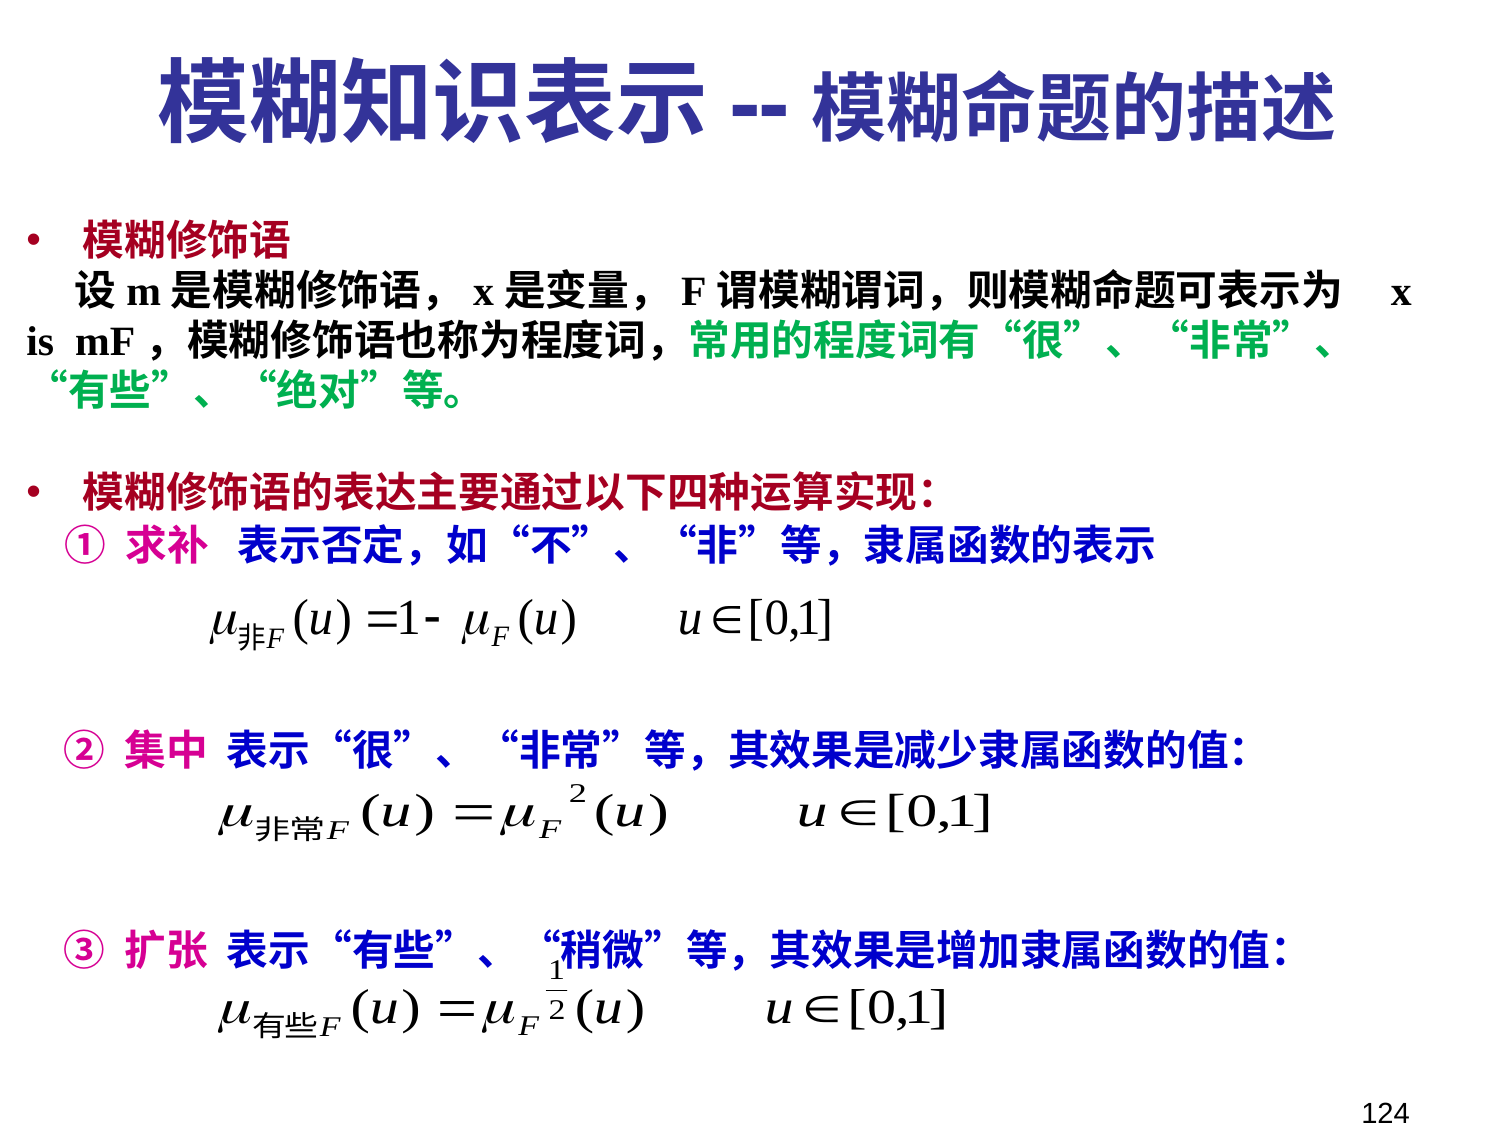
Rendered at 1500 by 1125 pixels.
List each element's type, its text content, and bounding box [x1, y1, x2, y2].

text_box 模糊知识表示--模糊命题的描述 [82, 0, 1412, 161]
text_box ② 集中 表示“很”、“非常”等，其效果是减少隶属函数的值： [29, 715, 1471, 781]
text_box 模糊修饰语 设m是模糊修饰语，x是变量，F谓模糊谓词，则模糊命题可表示为 x is mF，模糊修饰语也称为程度词，常用的程度词有“很”、“非常”、“有些”、“绝对”等。 模糊修饰语的表达主要通过以下四种运算实现： ① 求补 表示否定，如“不”、“非”等，隶属函数的表示 [11, 206, 1453, 576]
slide_number 124 [1074, 1086, 1425, 1125]
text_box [200, 583, 839, 660]
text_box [206, 949, 957, 1052]
text_box ③ 扩张 表示“有些”、“稍微”等，其效果是增加隶属函数的值： [29, 916, 1355, 982]
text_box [206, 772, 999, 851]
